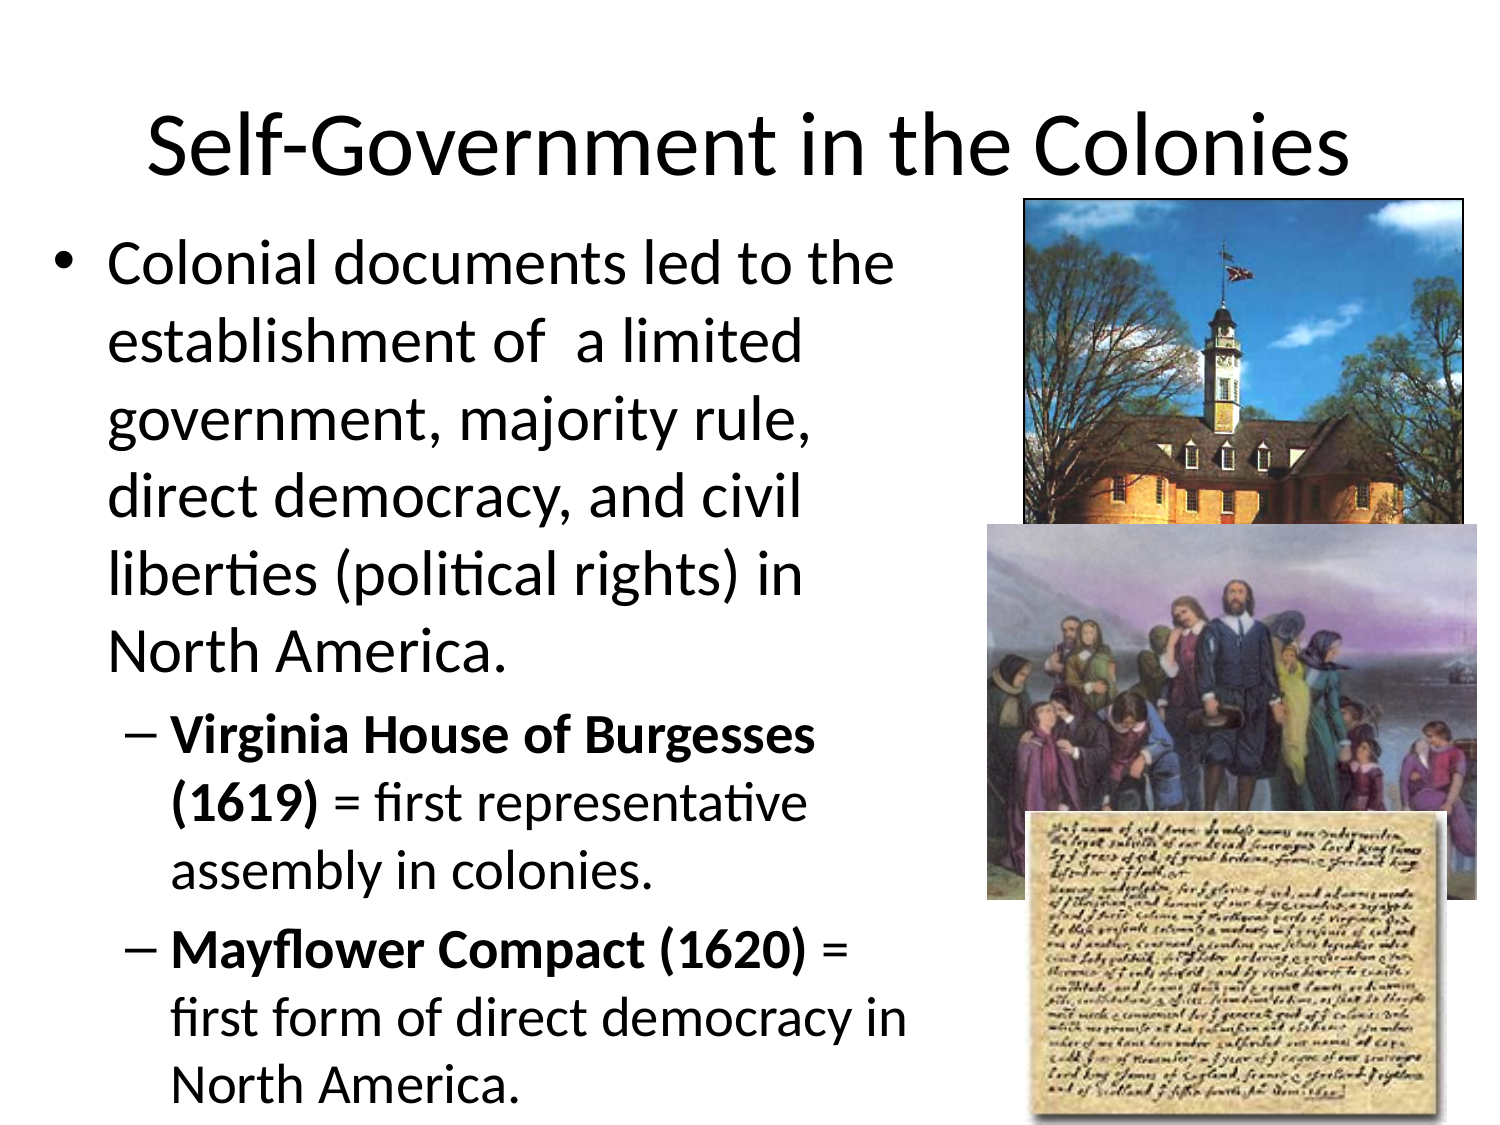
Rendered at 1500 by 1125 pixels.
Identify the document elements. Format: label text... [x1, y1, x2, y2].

title Self-Government in the Colonies [75, 45, 1425, 233]
picture [987, 199, 1477, 1125]
list Colonial documents led to the establishment of a limited government, majority rule, direct democracy, and civil liberties (political rights) in North America. Virginia House of Burgesses (1619) = first representative assembly in colonies. Mayflower Compact (1620) = first form of direct democracy in North America. [37, 212, 963, 1125]
